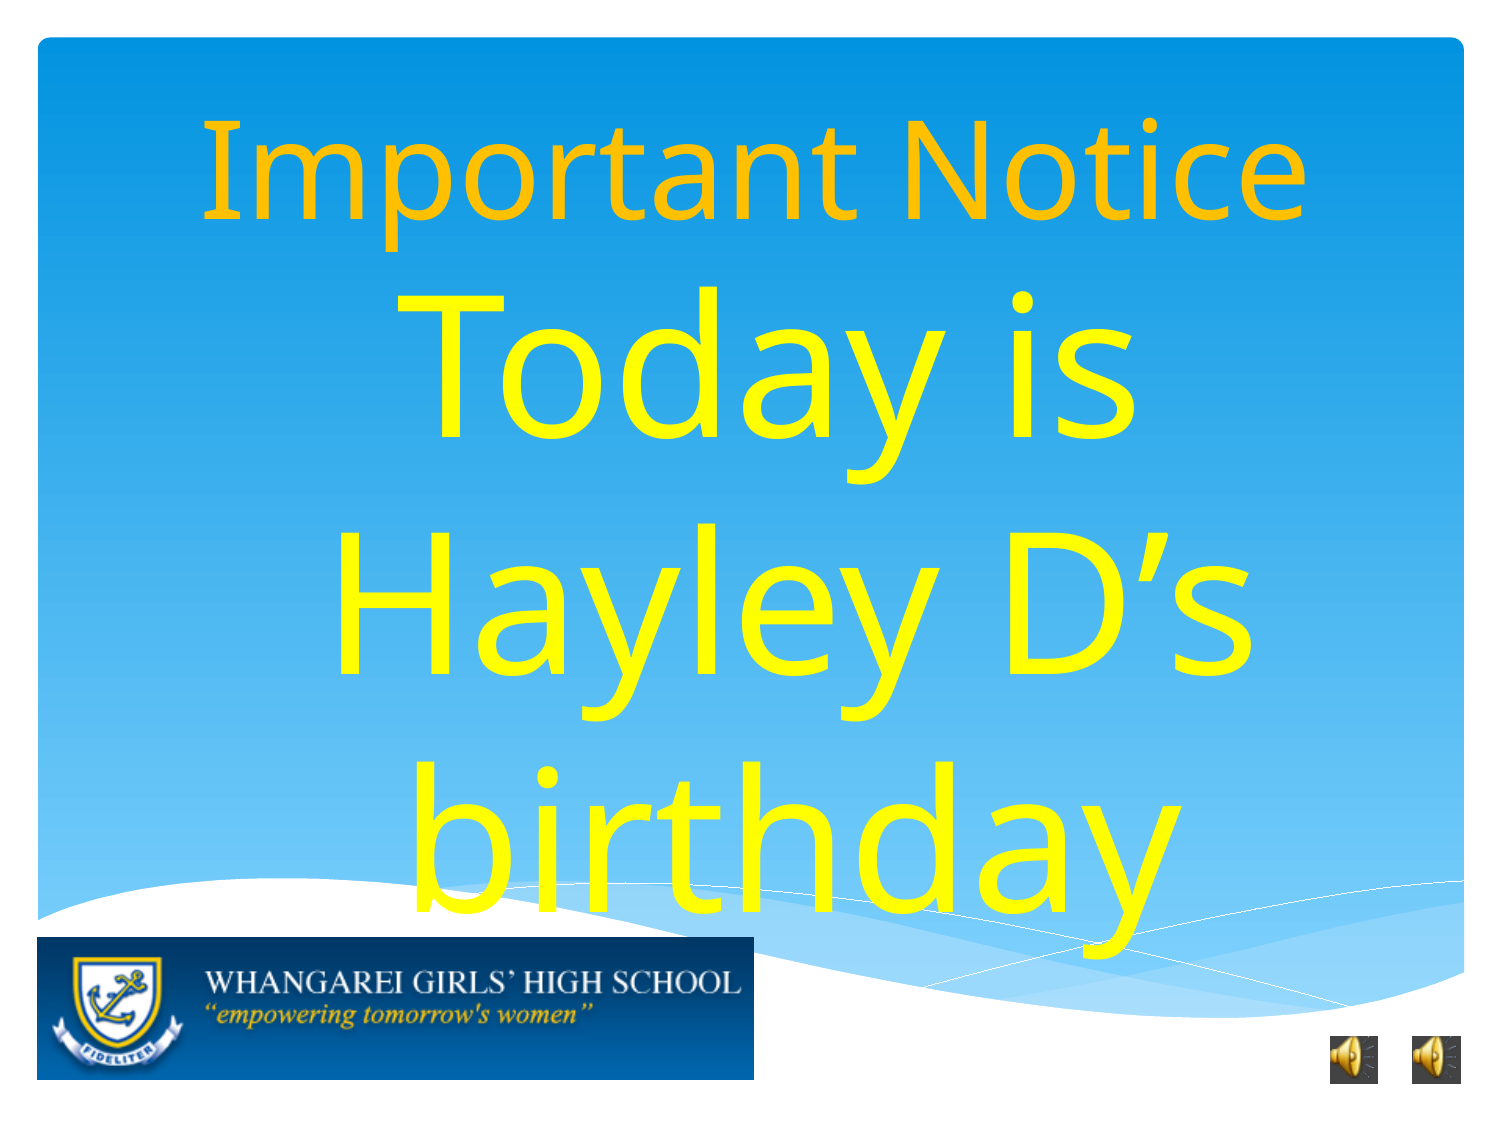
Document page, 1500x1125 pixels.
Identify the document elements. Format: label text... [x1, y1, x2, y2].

picture [1328, 1034, 1380, 1086]
picture [37, 937, 754, 1080]
text_box Today is Hayley D’s birthday [149, 231, 1391, 963]
text_box Important Notice [149, 37, 1362, 255]
picture [1411, 1034, 1462, 1086]
